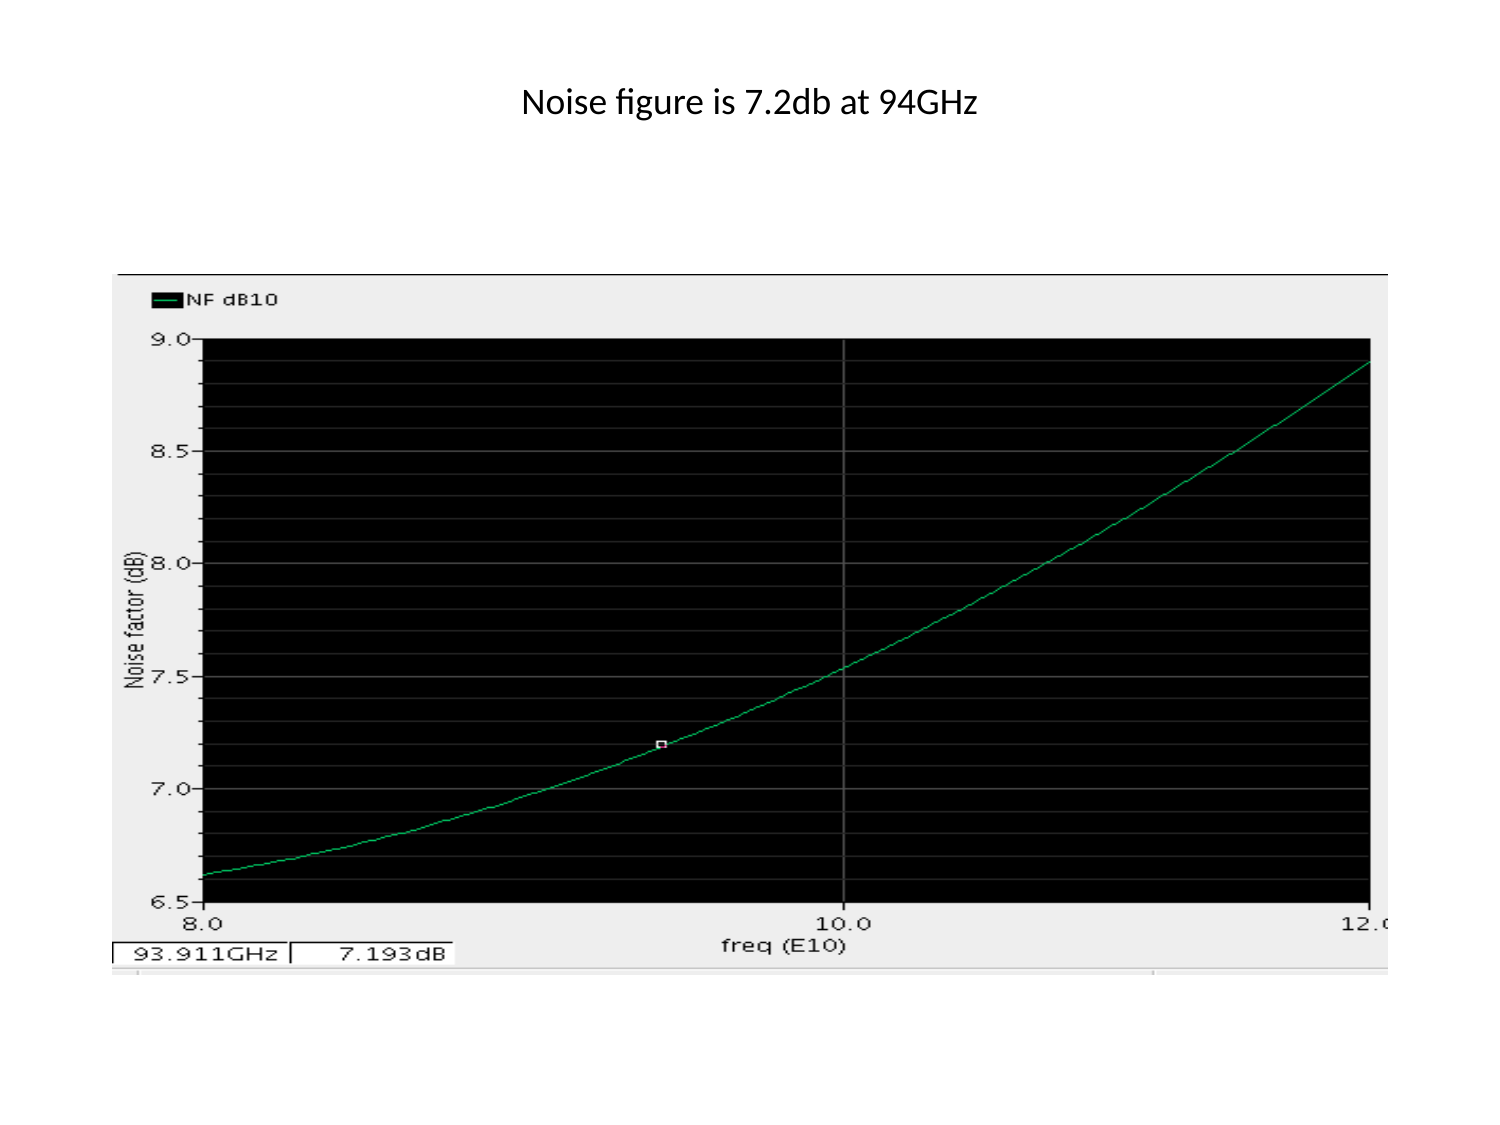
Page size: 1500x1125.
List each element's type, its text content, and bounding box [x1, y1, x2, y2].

picture [112, 274, 1388, 976]
title Noise figure is 7.2db at 94GHz [75, 50, 1425, 150]
